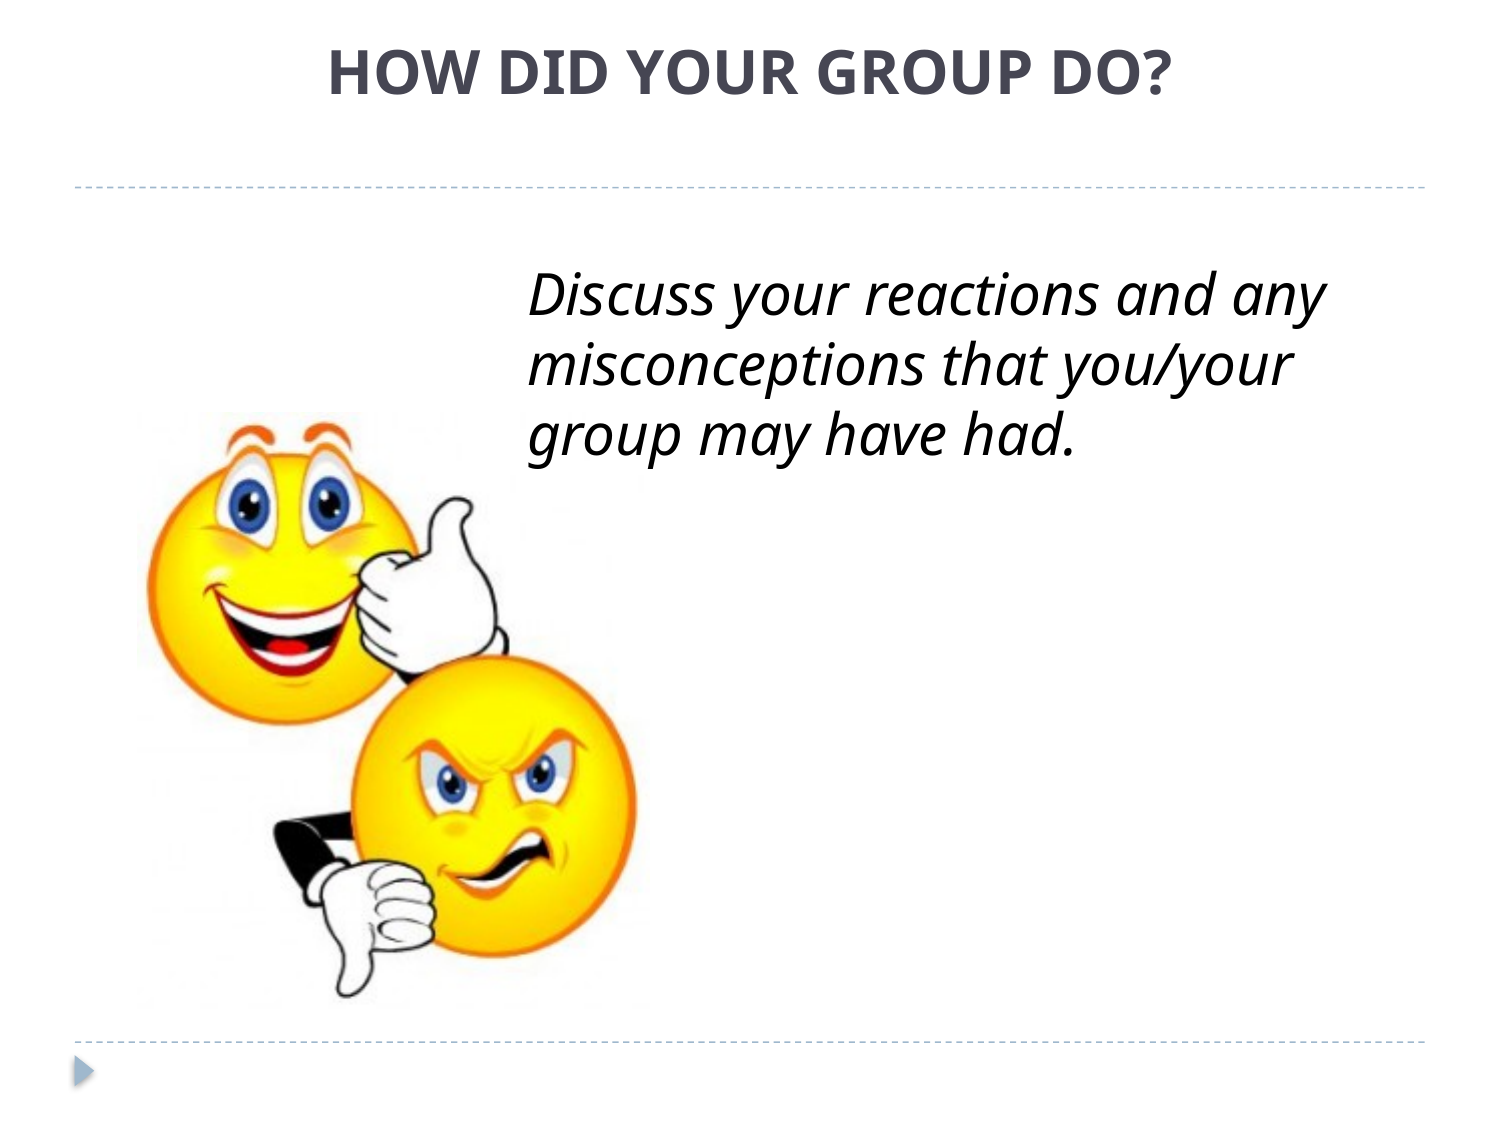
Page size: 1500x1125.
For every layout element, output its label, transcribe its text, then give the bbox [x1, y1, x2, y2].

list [137, 412, 650, 1013]
title HOW DID YOUR GROUP DO? [75, 24, 1425, 188]
text_box Discuss your reactions and any misconceptions that you/your group may have had. [512, 249, 1425, 590]
